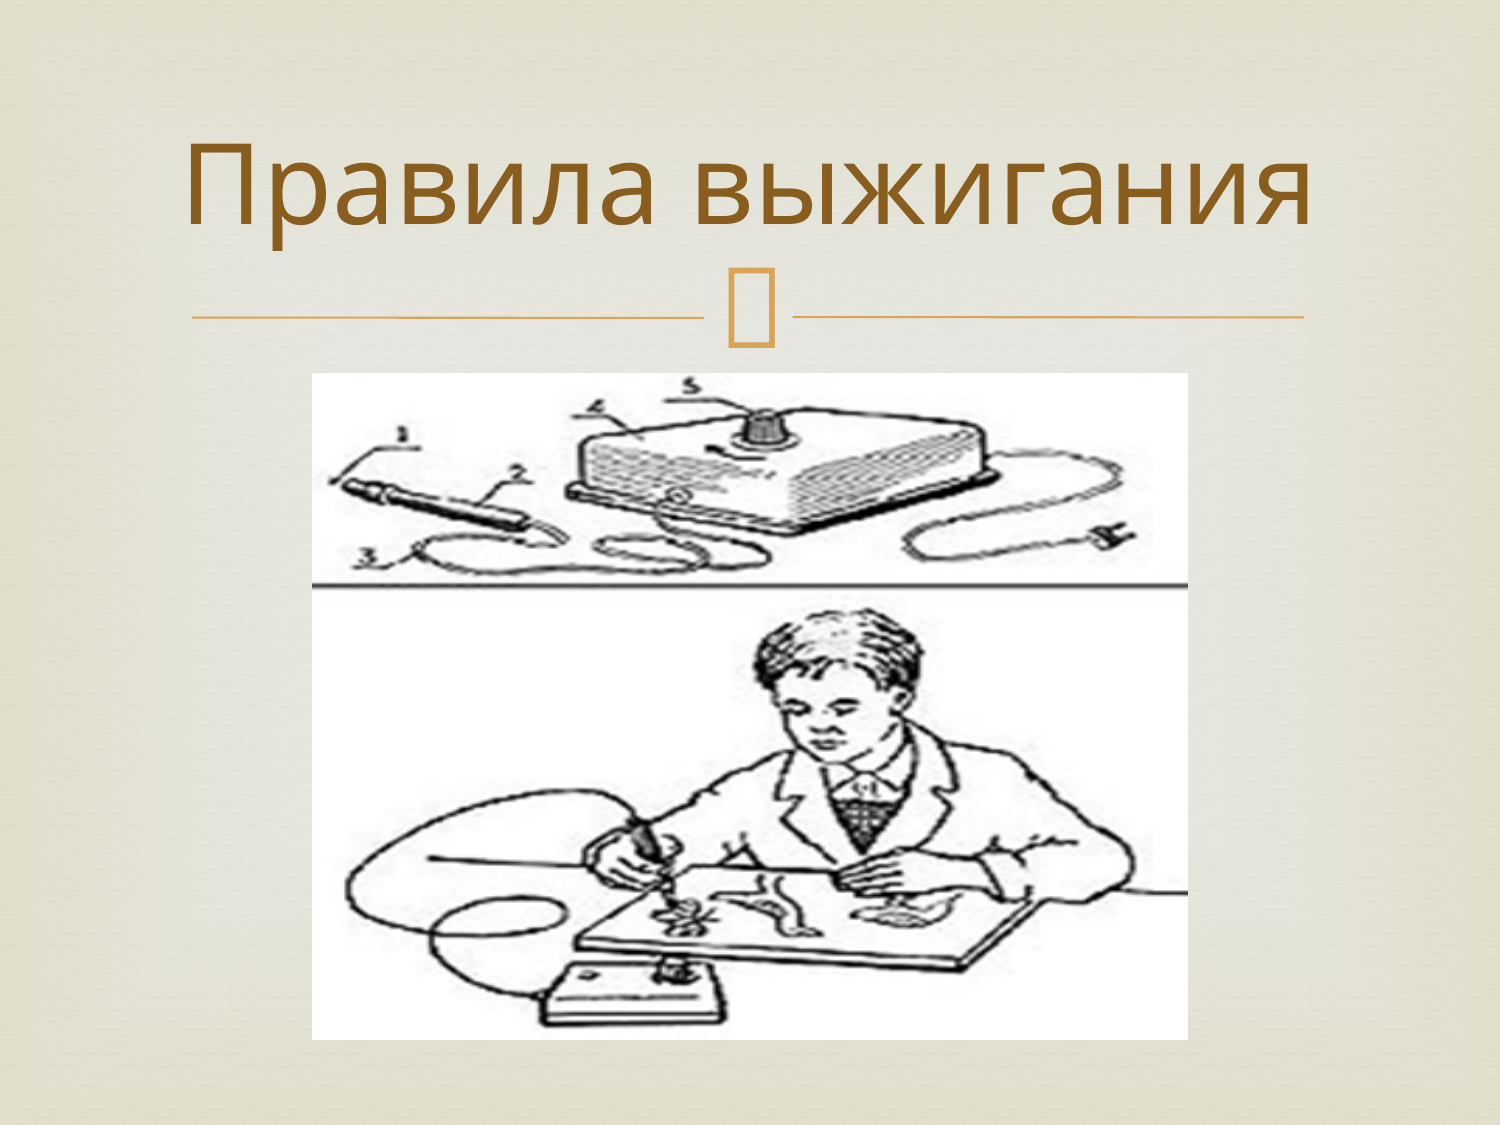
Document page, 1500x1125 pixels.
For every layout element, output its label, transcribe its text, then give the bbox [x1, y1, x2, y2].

title Правила выжигания [112, 93, 1386, 267]
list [312, 372, 1188, 1041]
